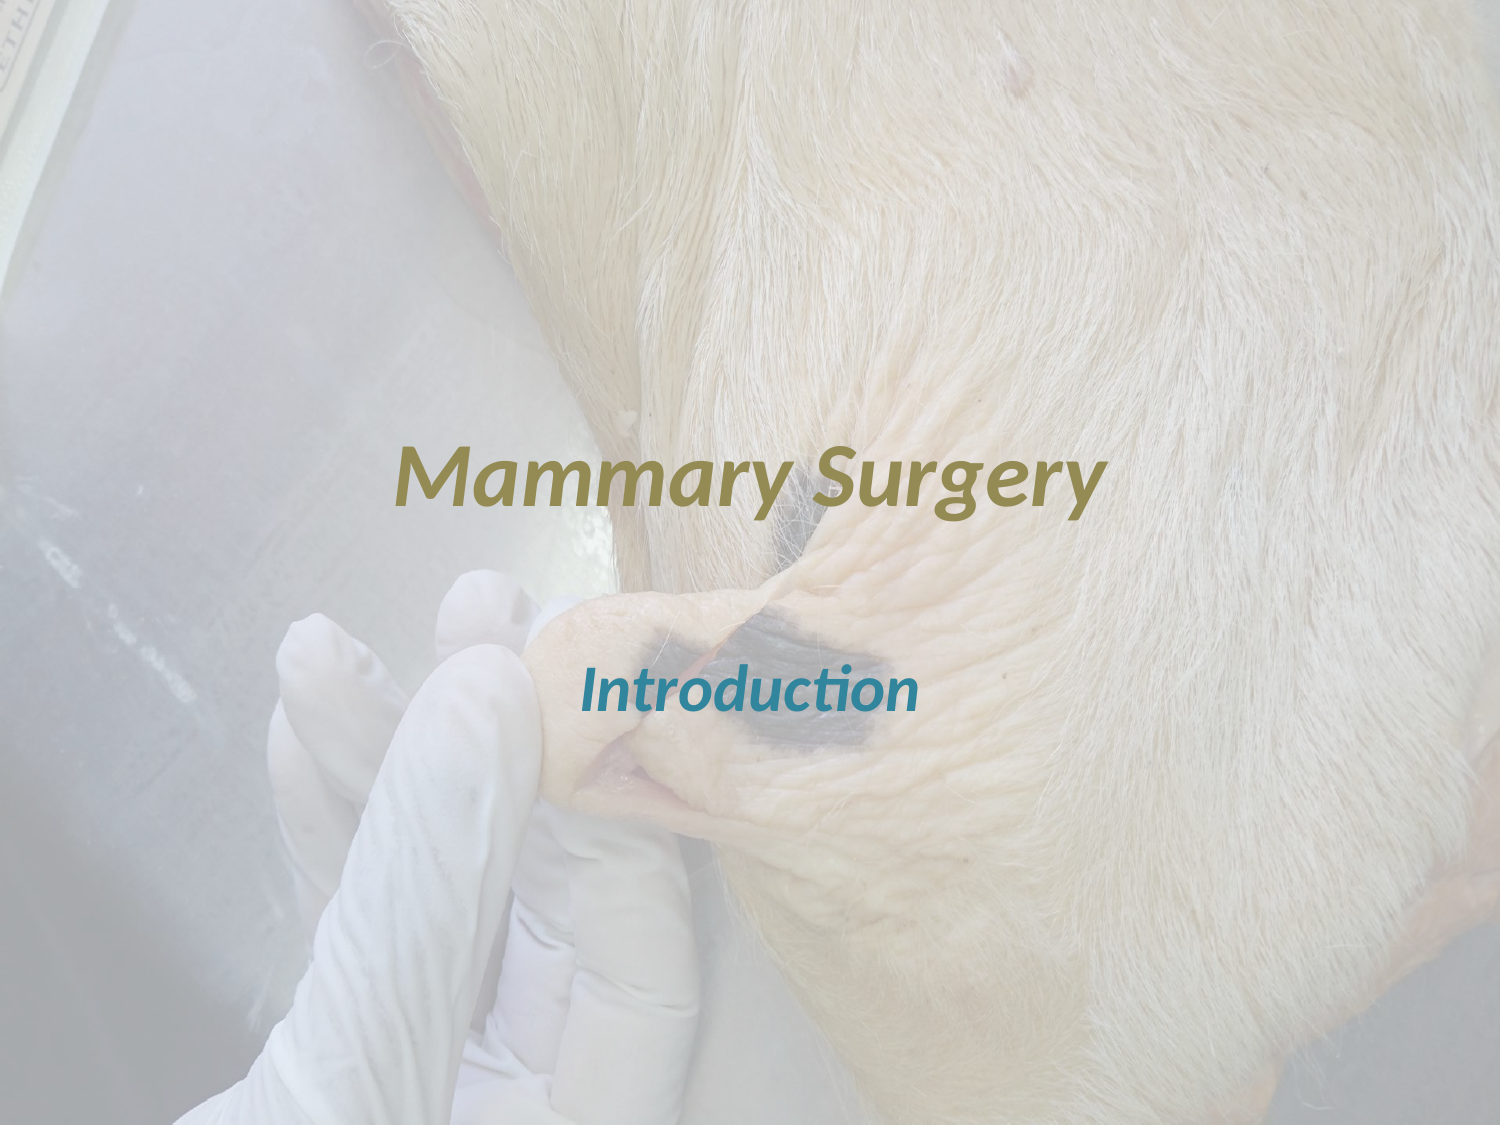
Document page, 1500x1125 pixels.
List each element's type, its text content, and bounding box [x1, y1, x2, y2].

subtitle Introduction [225, 637, 1275, 925]
title Mammary Surgery [112, 349, 1388, 591]
